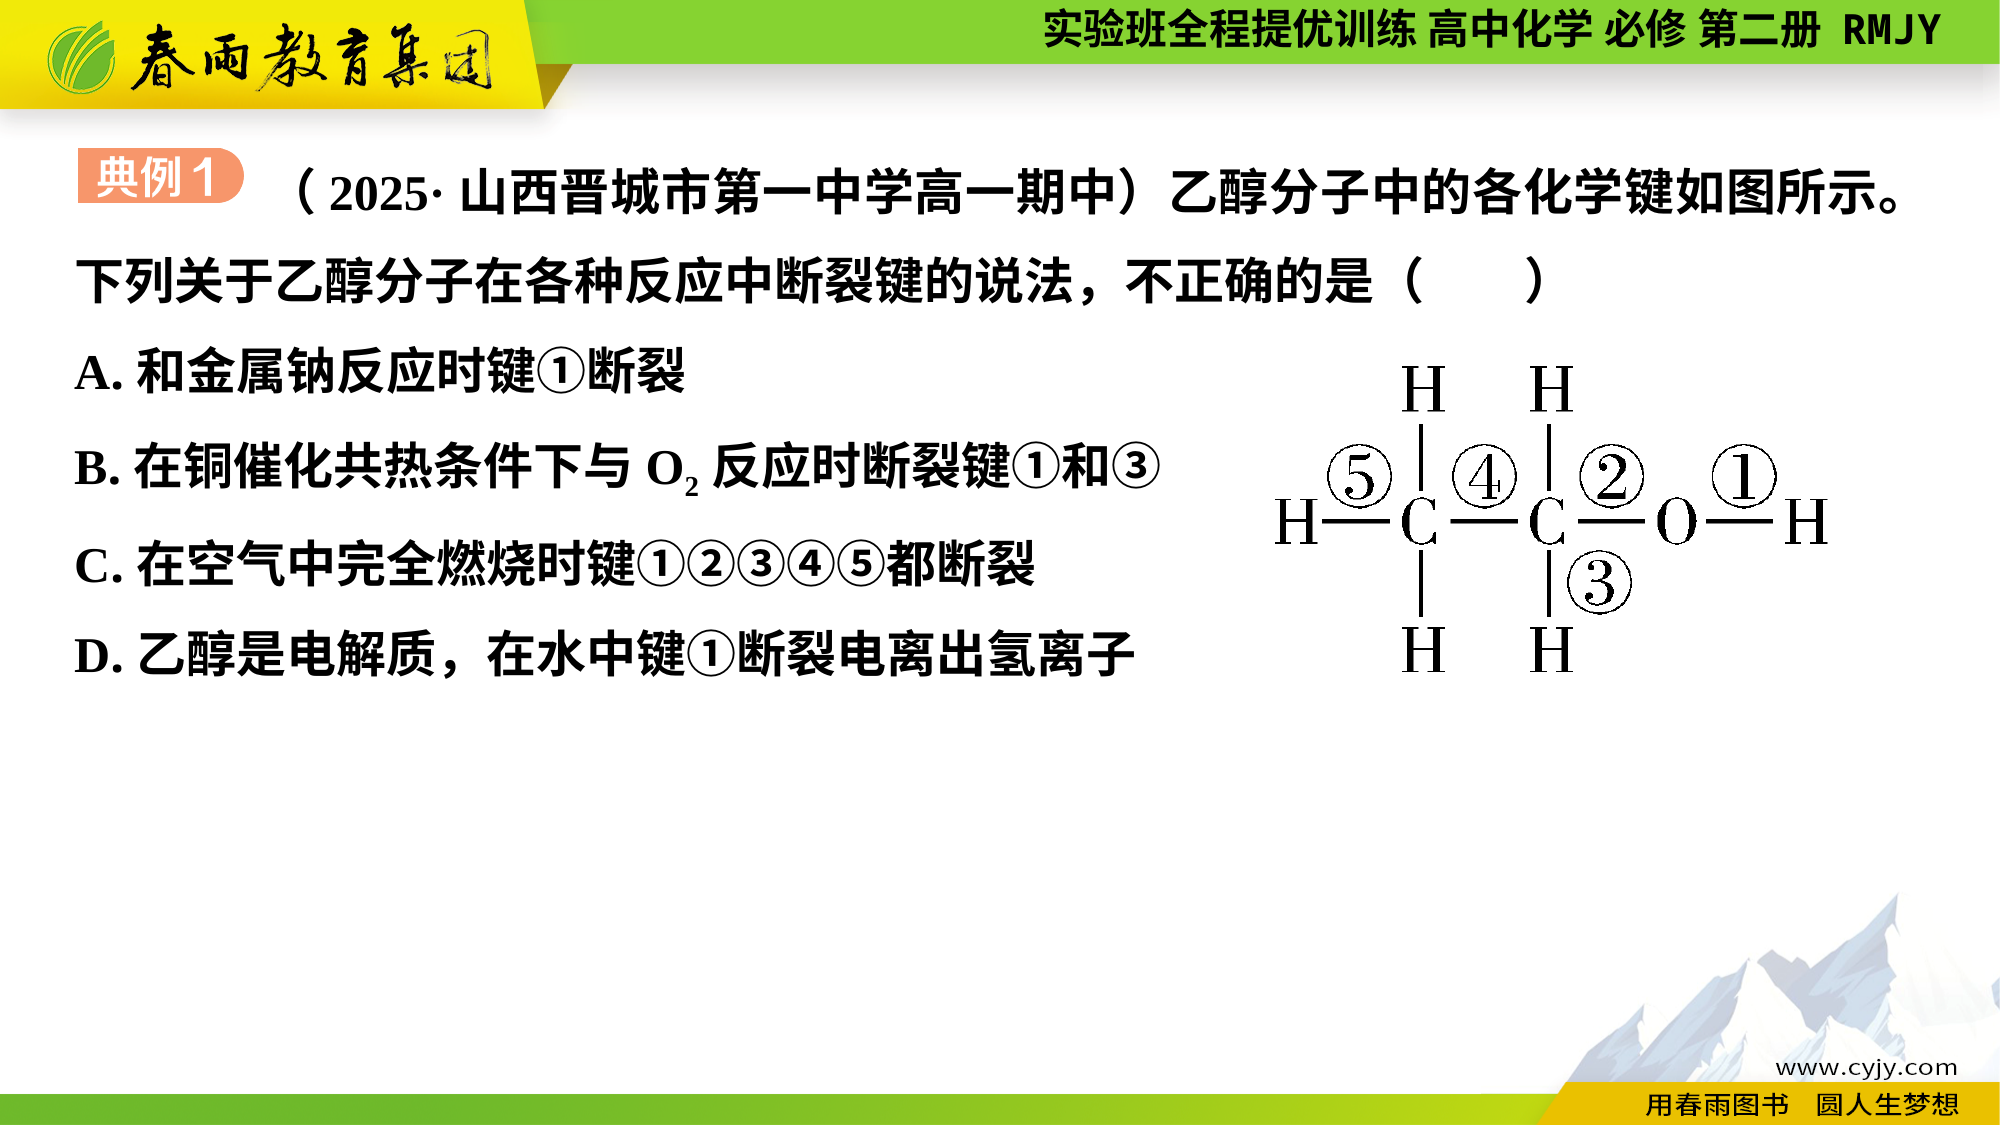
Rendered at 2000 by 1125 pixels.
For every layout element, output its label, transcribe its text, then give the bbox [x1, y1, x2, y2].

picture [0, 0, 2000, 1125]
list （2025·山西晋城市第一中学高一期中）乙醇分子中的各化学键如图所示。下列关于乙醇分子在各种反应中断裂键的说法，不正确的是（ ） A.和金属钠反应时键①断裂 B.在铜催化共热条件下与O2反应时断裂键①和③ C.在空气中完全燃烧时键①②③④⑤都断裂 D.乙醇是电解质，在水中键①断裂电离出氢离子 [59, 122, 1944, 672]
